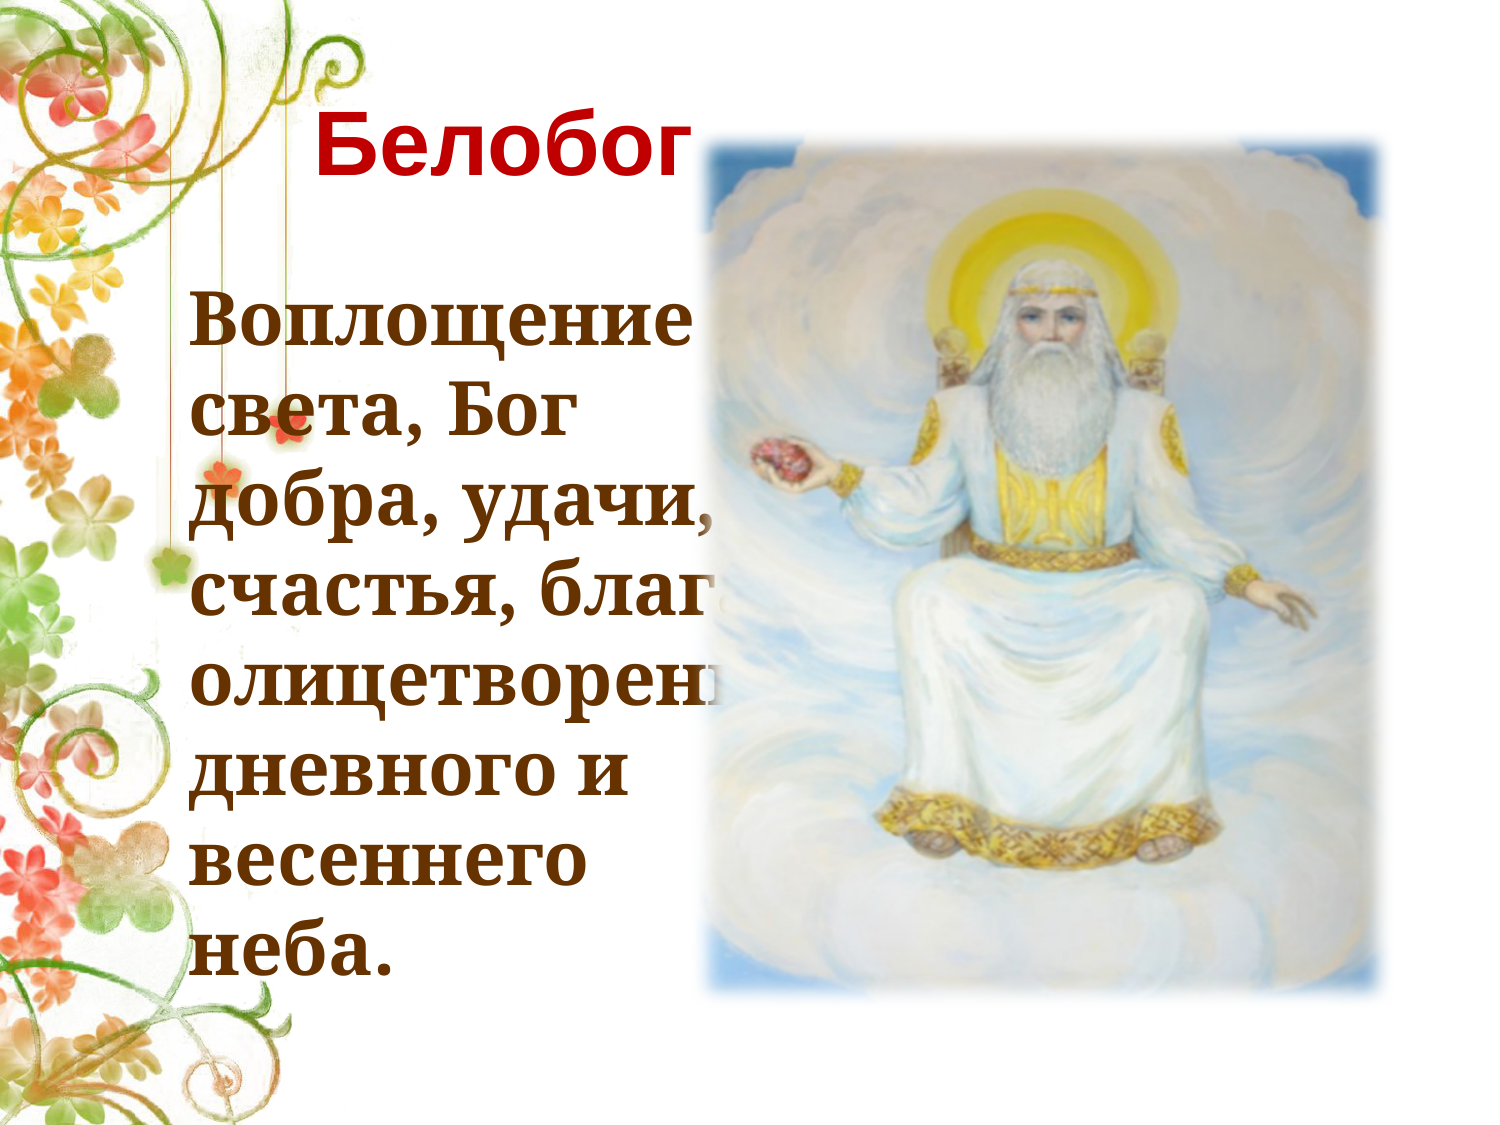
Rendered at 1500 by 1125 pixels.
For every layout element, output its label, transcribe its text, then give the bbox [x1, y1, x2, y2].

list Воплощение света, Бог добра, удачи, счастья, блага, олицетворение дневного и весеннего неба. [116, 262, 821, 1071]
title Белобог [198, 44, 809, 233]
picture [0, 0, 1500, 1125]
